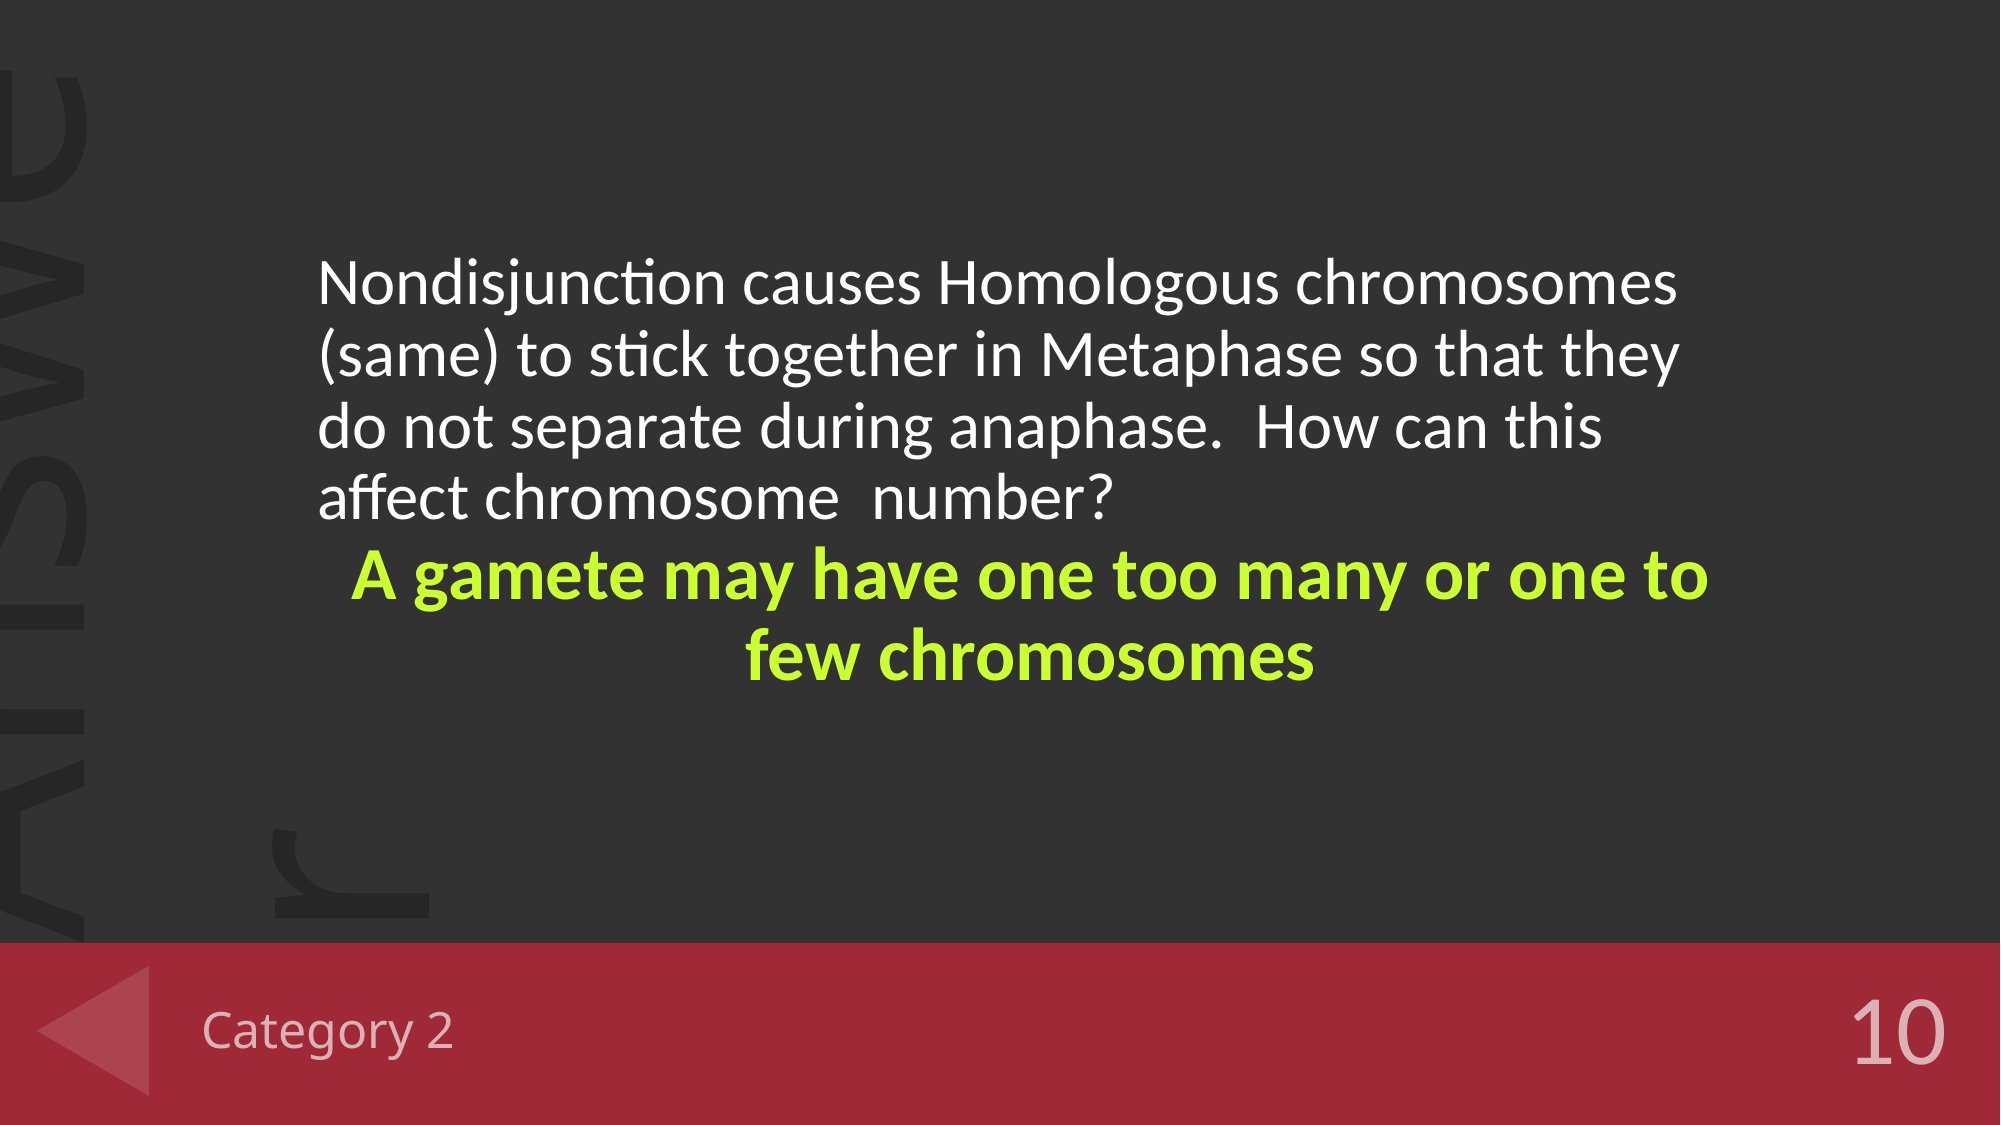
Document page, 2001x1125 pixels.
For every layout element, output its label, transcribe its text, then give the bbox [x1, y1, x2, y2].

list 10 [1494, 967, 1963, 1097]
title Category 2 [185, 967, 1494, 1097]
list Nondisjunction causes Homologous chromosomes (same) to stick together in Metaphase so that they do not separate during anaphase. How can this affect chromosome number? A gamete may have one too many or one to few chromosomes [302, 307, 1760, 636]
